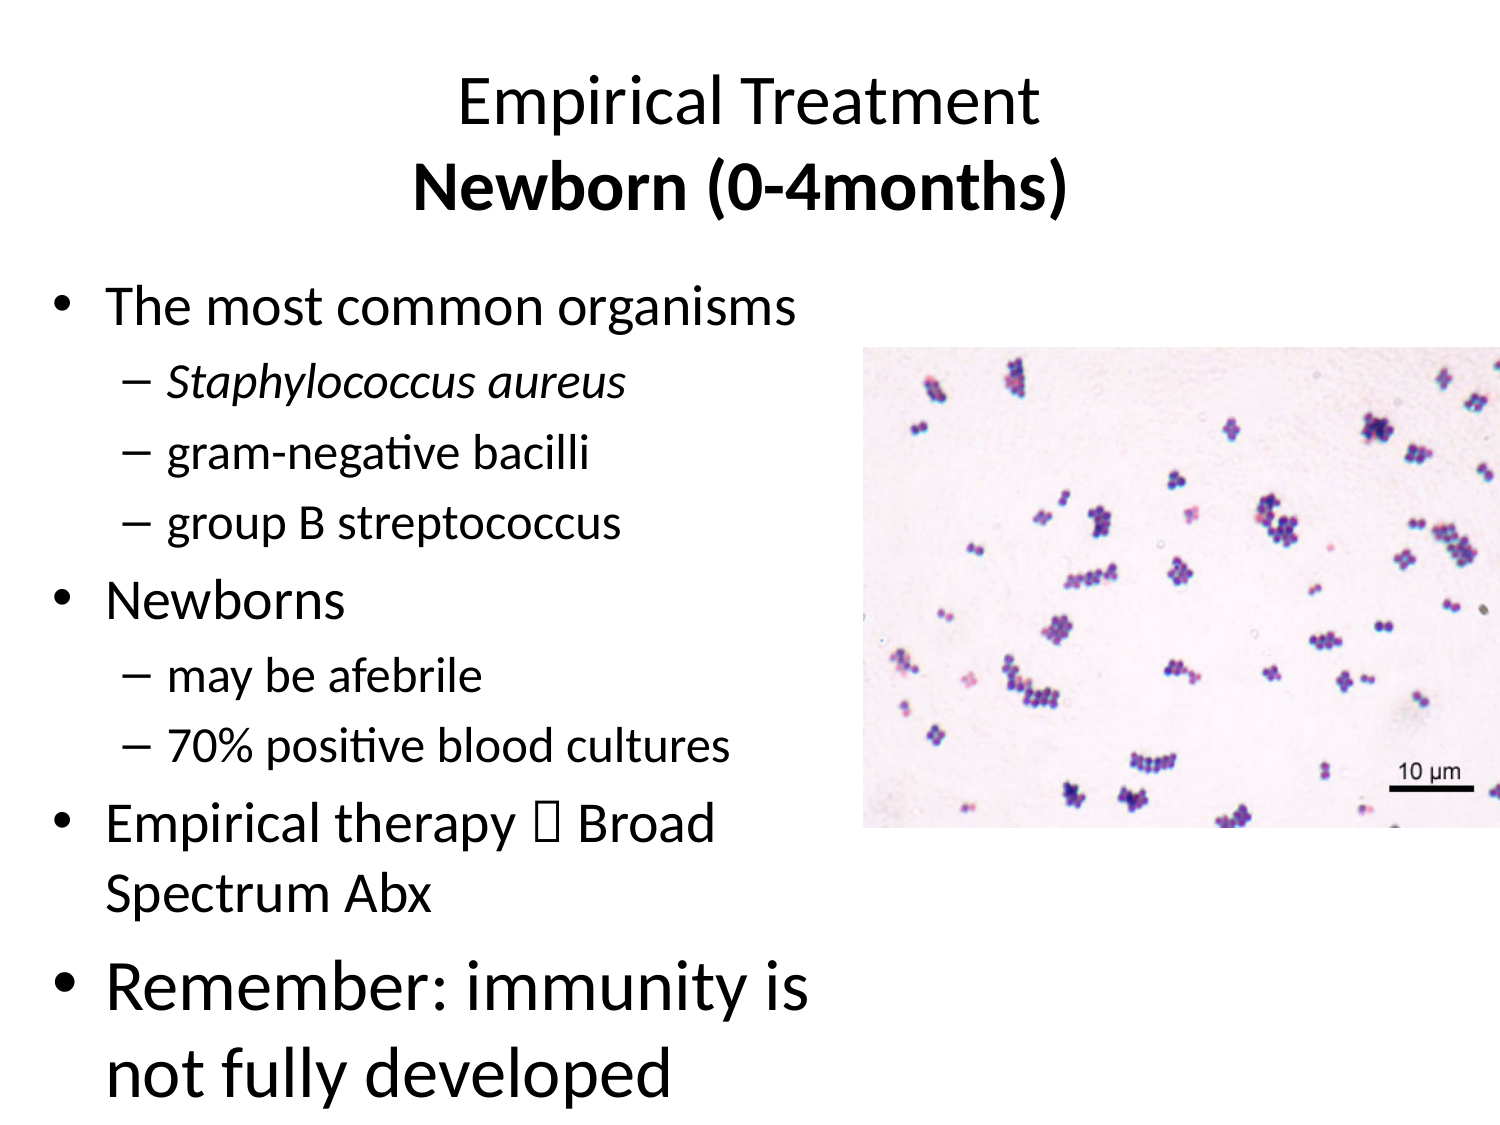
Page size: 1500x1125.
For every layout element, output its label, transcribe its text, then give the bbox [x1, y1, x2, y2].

list The most common organisms Staphylococcus aureus gram-negative bacilli group B streptococcus Newborns may be afebrile 70% positive blood cultures Empirical therapy  Broad Spectrum Abx Remember: immunity is not fully developed [37, 260, 882, 1123]
picture [862, 346, 1500, 829]
title Empirical Treatment Newborn (0-4months) [75, 45, 1425, 233]
